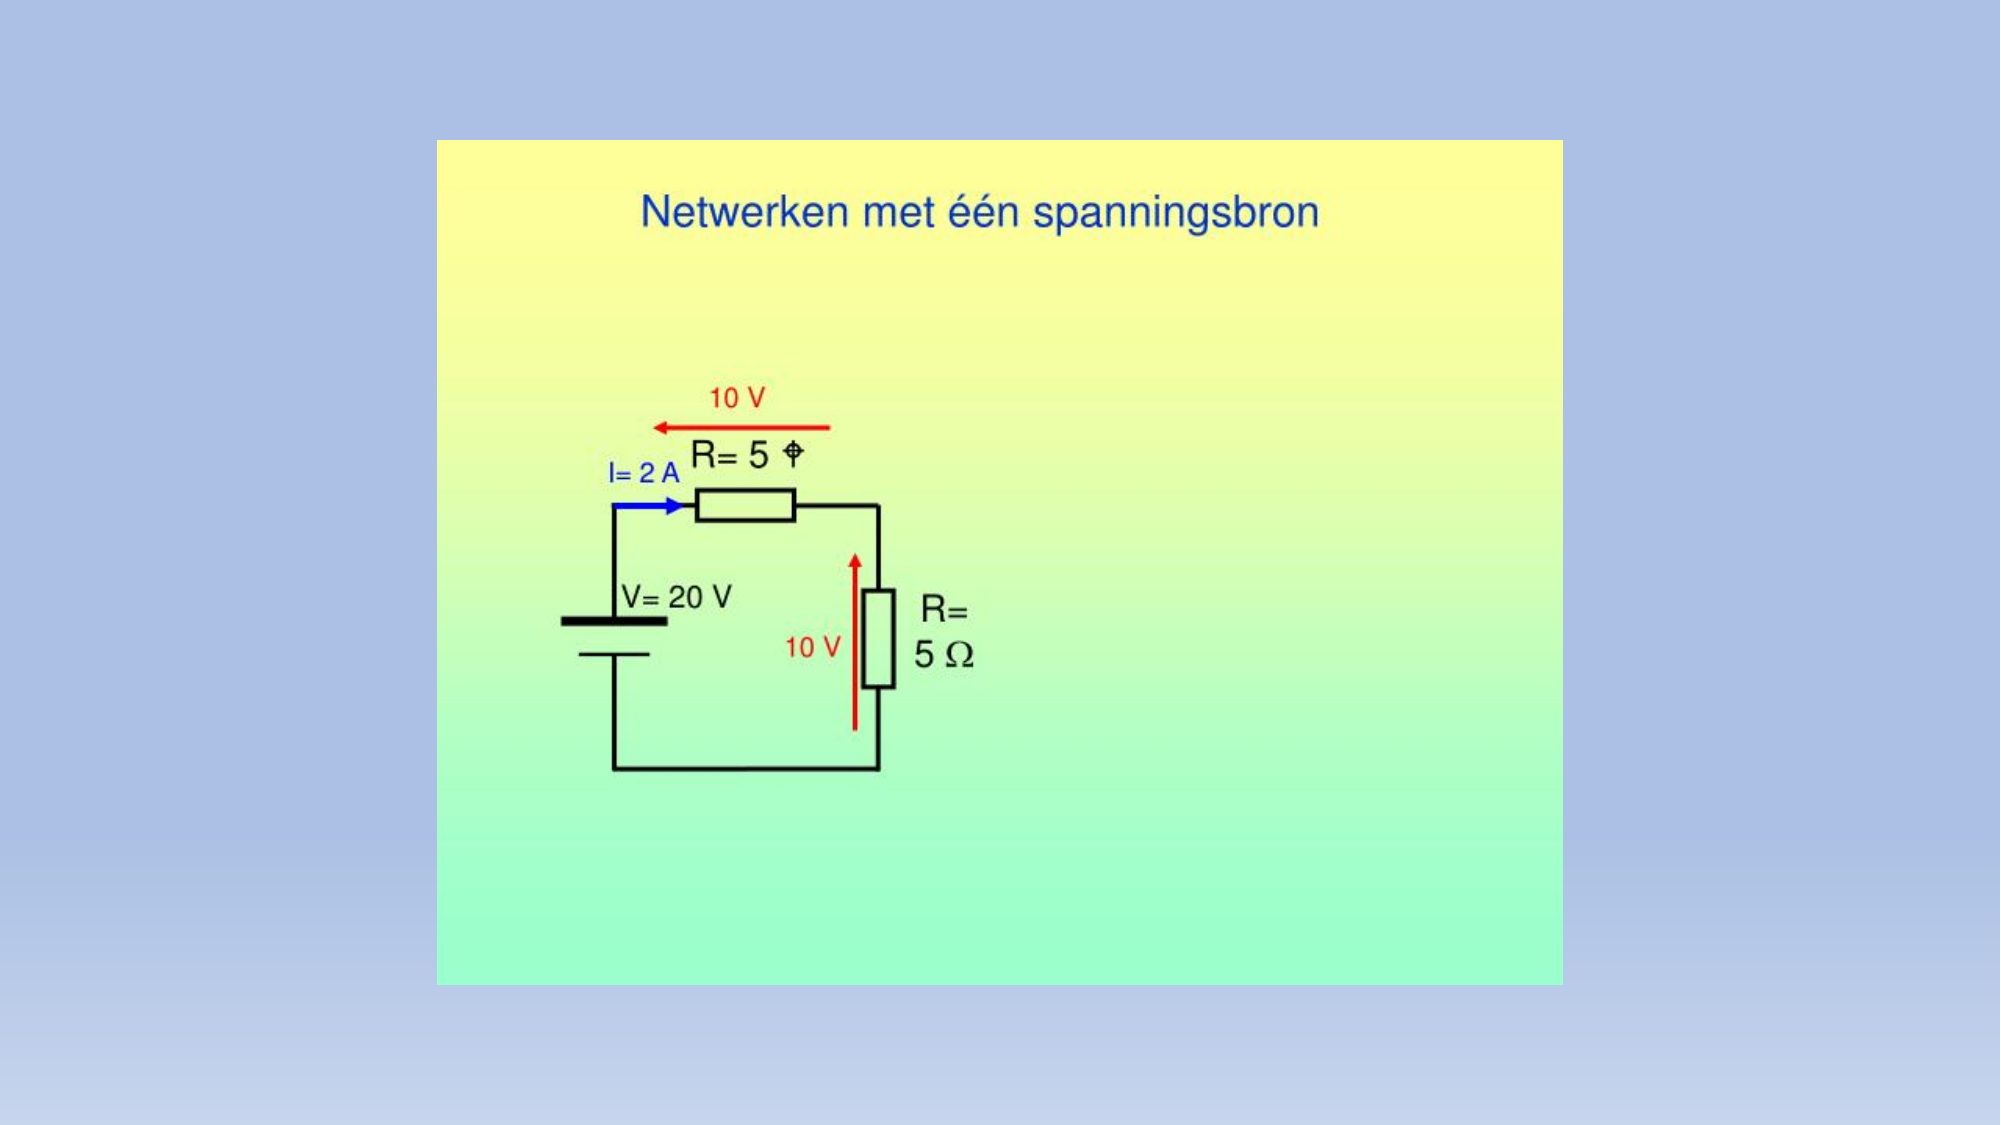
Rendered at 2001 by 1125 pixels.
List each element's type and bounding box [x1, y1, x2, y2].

picture [437, 140, 1563, 985]
